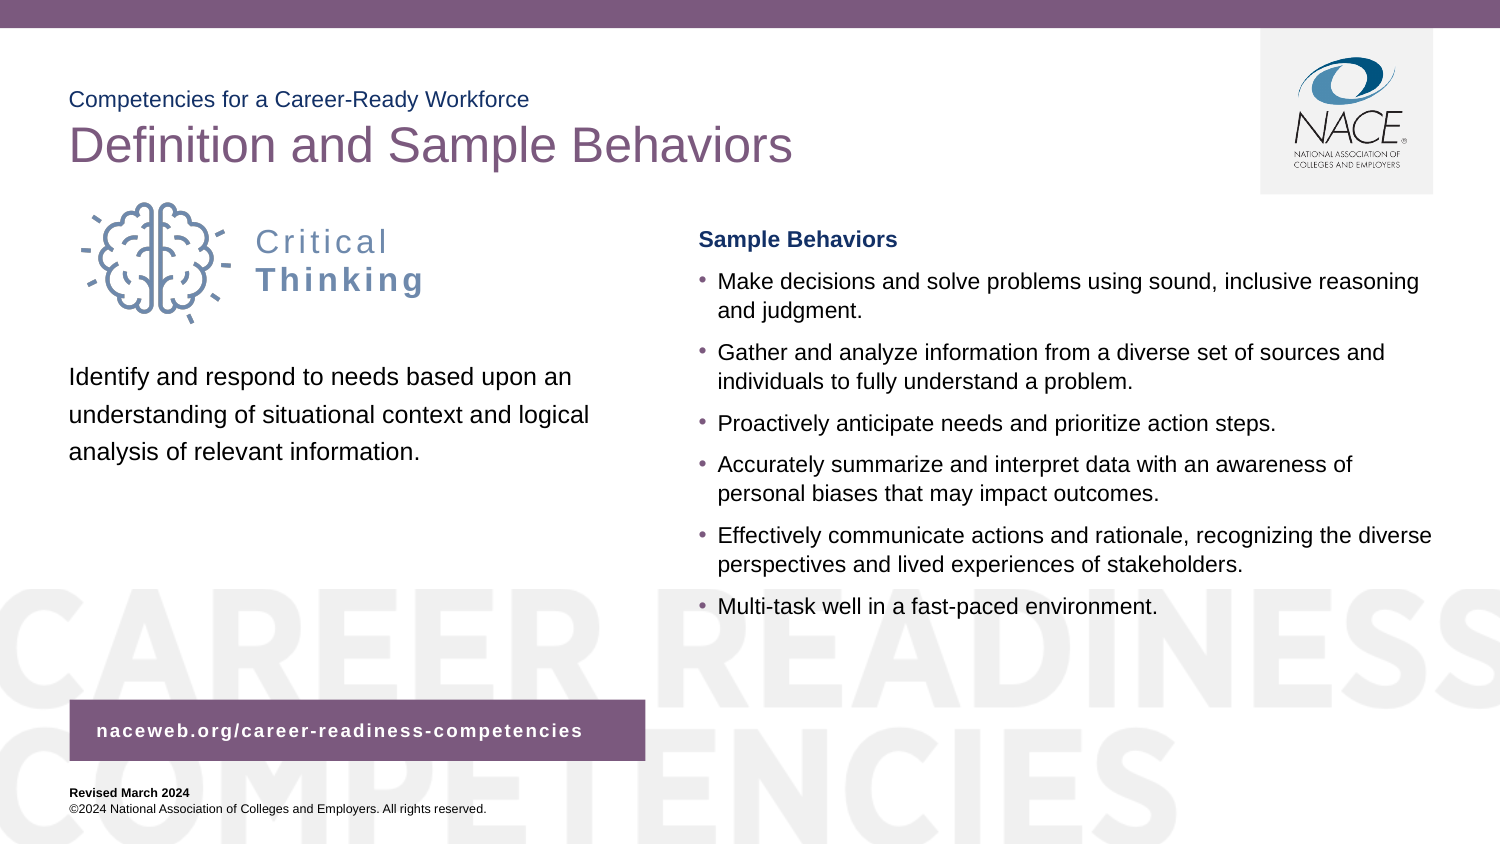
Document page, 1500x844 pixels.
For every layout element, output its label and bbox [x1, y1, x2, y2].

picture [81, 187, 231, 338]
picture [1294, 57, 1407, 168]
